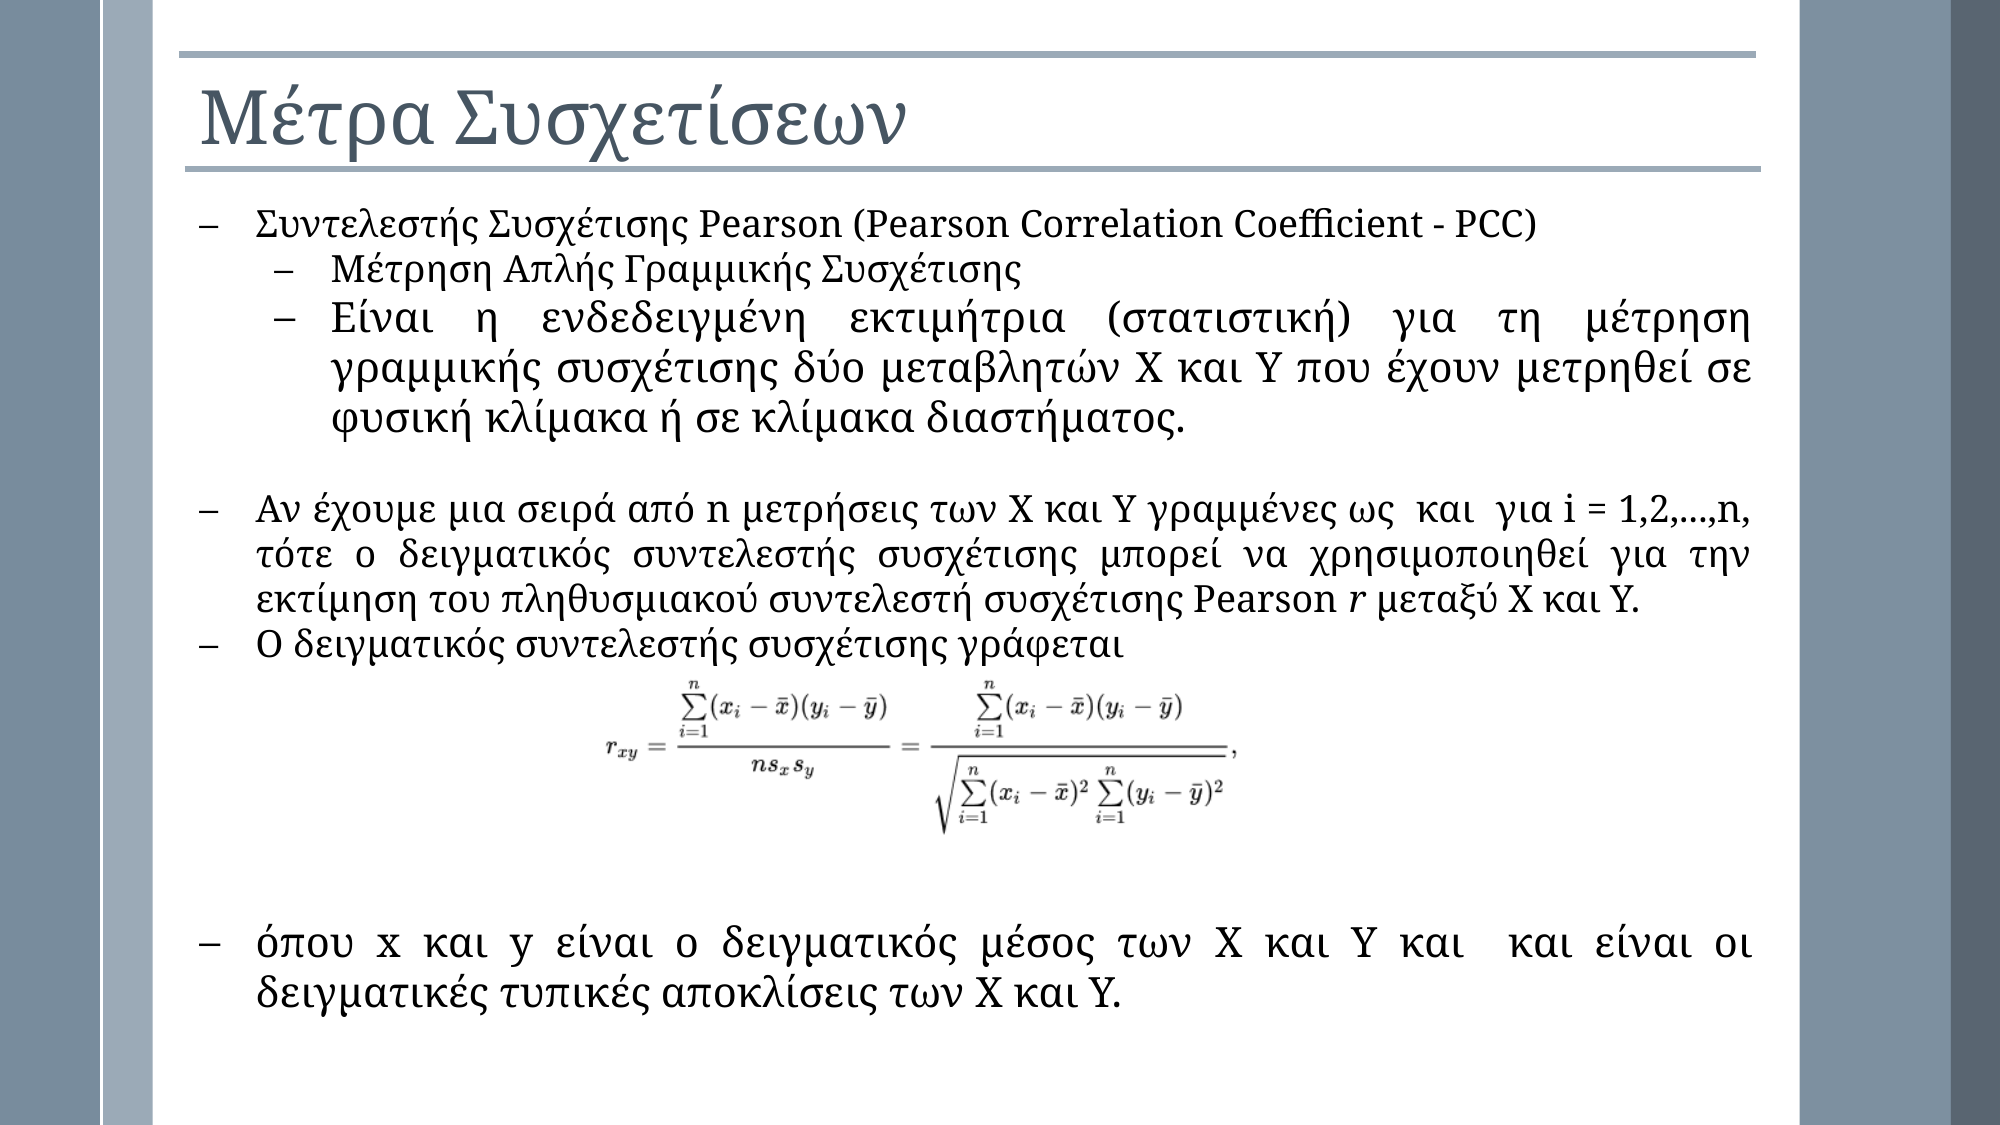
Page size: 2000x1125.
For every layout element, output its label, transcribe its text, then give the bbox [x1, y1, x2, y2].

picture [586, 668, 1246, 840]
text_box Μέτρα Συσχετίσεων [184, 62, 1756, 167]
